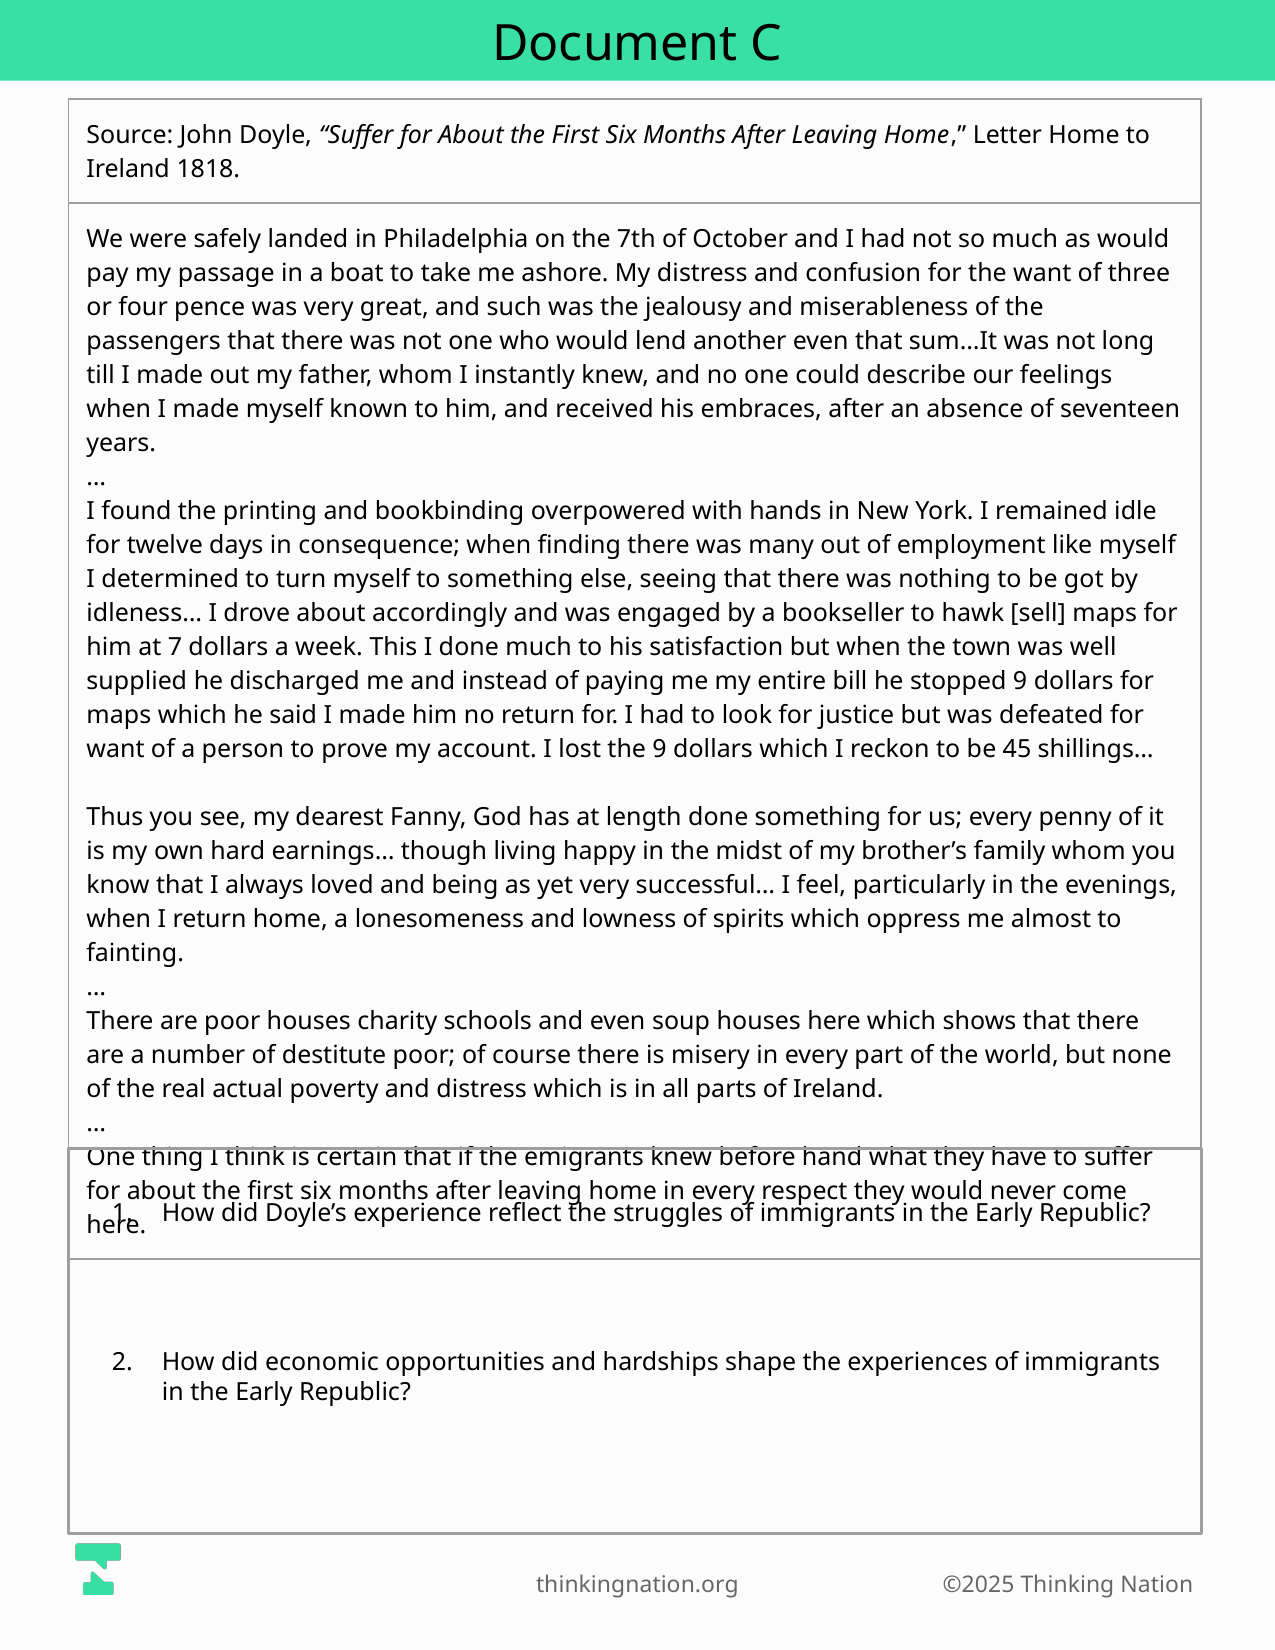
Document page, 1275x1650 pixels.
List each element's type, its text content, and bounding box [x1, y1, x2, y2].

table_header Source: John Doyle, “Suffer for About the First Six Months After Leaving Home,” Letter Home to Ireland 1818. [69, 100, 1200, 202]
text_box Document C [0, 0, 1275, 81]
picture [62, 1533, 134, 1605]
text_box thinkingnation.org [486, 1553, 789, 1605]
table_cell We were safely landed in Philadelphia on the 7th of October and I had not so much as would pay my passage in a boat to take me ashore. My distress and confusion for the want of three or four pence was very great, and such was the jealousy and miserableness of the passengers that there was not one who would lend another even that sum…It was not long till I made out my father, whom I instantly knew, and no one could describe our feelings when I made myself known to him, and received his embraces, after an absence of seventeen years. … I found the printing and bookbinding overpowered with hands in New York. I remained idle for twelve days in consequence; when finding there was many out of employment like myself I determined to turn myself to something else, seeing that there was nothing to be got by idleness… I drove about accordingly and was engaged by a bookseller to hawk [sell] maps for him at 7 dollars a week. This I done much to his satisfaction but when the town was well supplied he discharged me and instead of paying me my entire bill he stopped 9 dollars for maps which he said I made him no return for. I had to look for justice but was defeated for want of a person to prove my account. I lost the 9 dollars which I reckon to be 45 shillings… Thus you see, my dearest Fanny, God has at length done something for us; every penny of it is my own hard earnings… though living happy in the midst of my brother’s family whom you know that I always loved and being as yet very successful… I feel, particularly in the evenings, when I return home, a lonesomeness and lowness of spirits which oppress me almost to fainting. … There are poor houses charity schools and even soup houses here which shows that there are a number of destitute poor; of course there is misery in every part of the world, but none of the real actual poverty and distress which is in all parts of Ireland. … One thing I think is certain that if the emigrants knew before hand what they have to suffer for about the first six months after leaving home in every respect they would never come here. [69, 204, 1200, 1148]
text_box ©2025 Thinking Nation [907, 1553, 1210, 1605]
text_box How did Doyle’s experience reflect the struggles of immigrants in the Early Republic? How did economic opportunities and hardships shape the experiences of immigrants in the Early Republic? [68, 1148, 1202, 1534]
